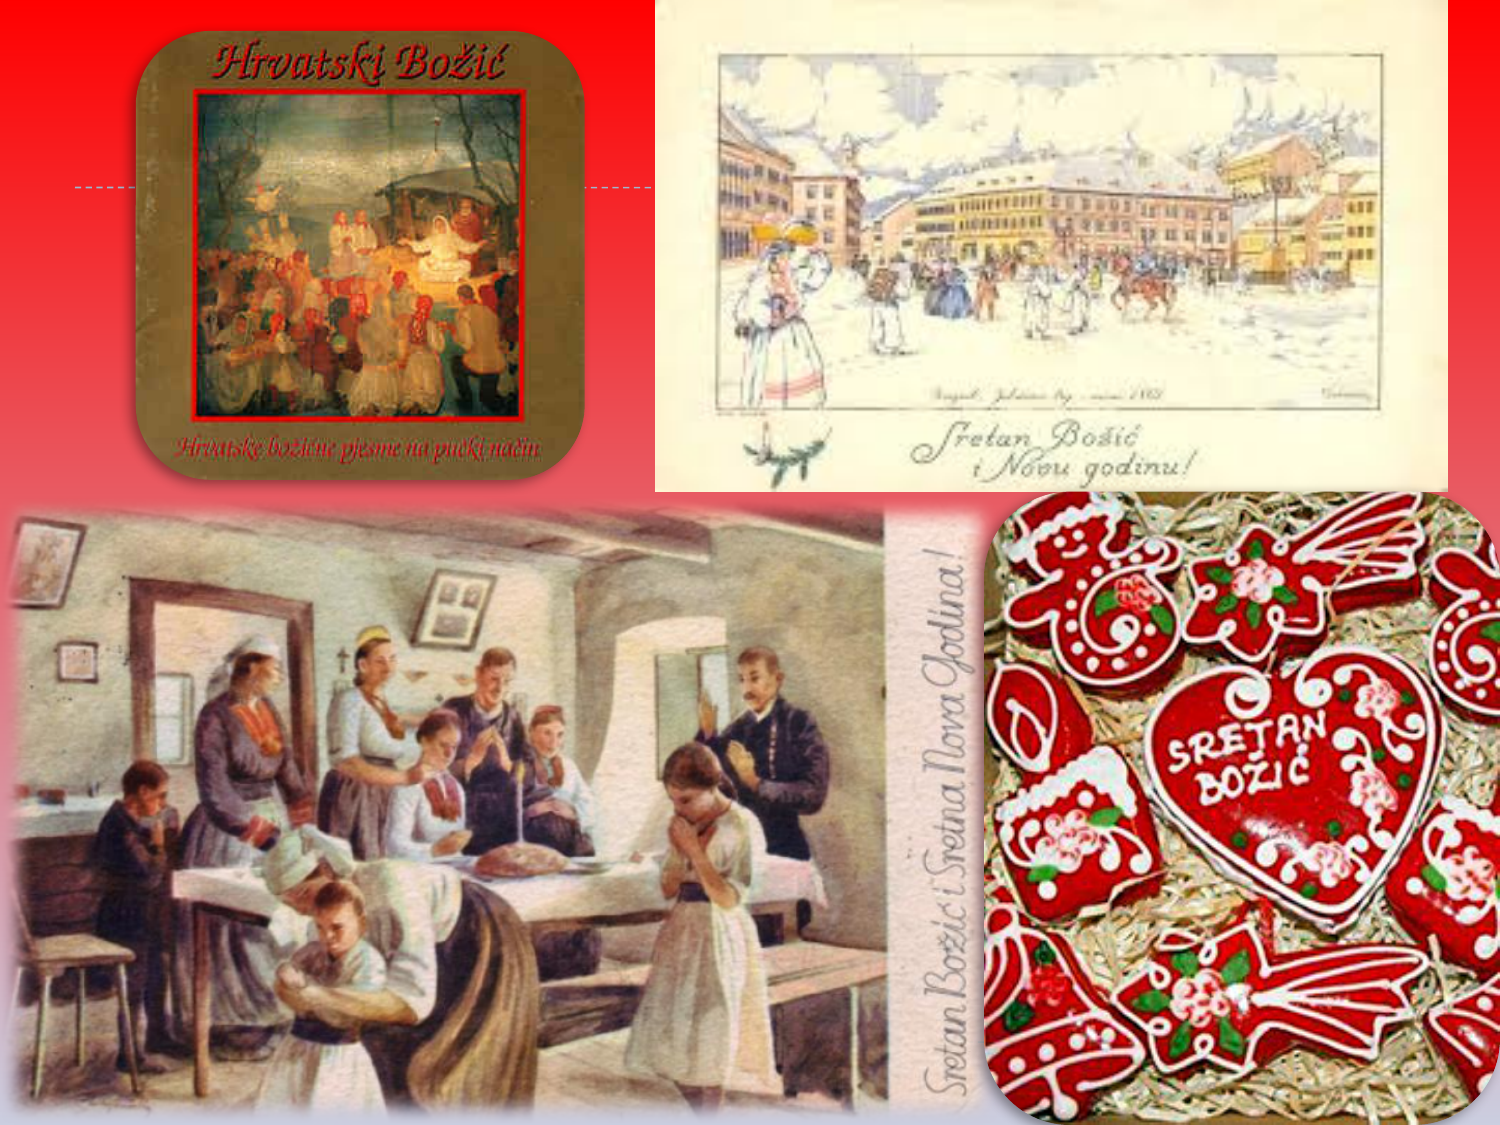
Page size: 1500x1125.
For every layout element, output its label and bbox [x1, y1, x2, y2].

picture [135, 30, 585, 481]
picture [0, 491, 1500, 1125]
list [655, 0, 1448, 492]
